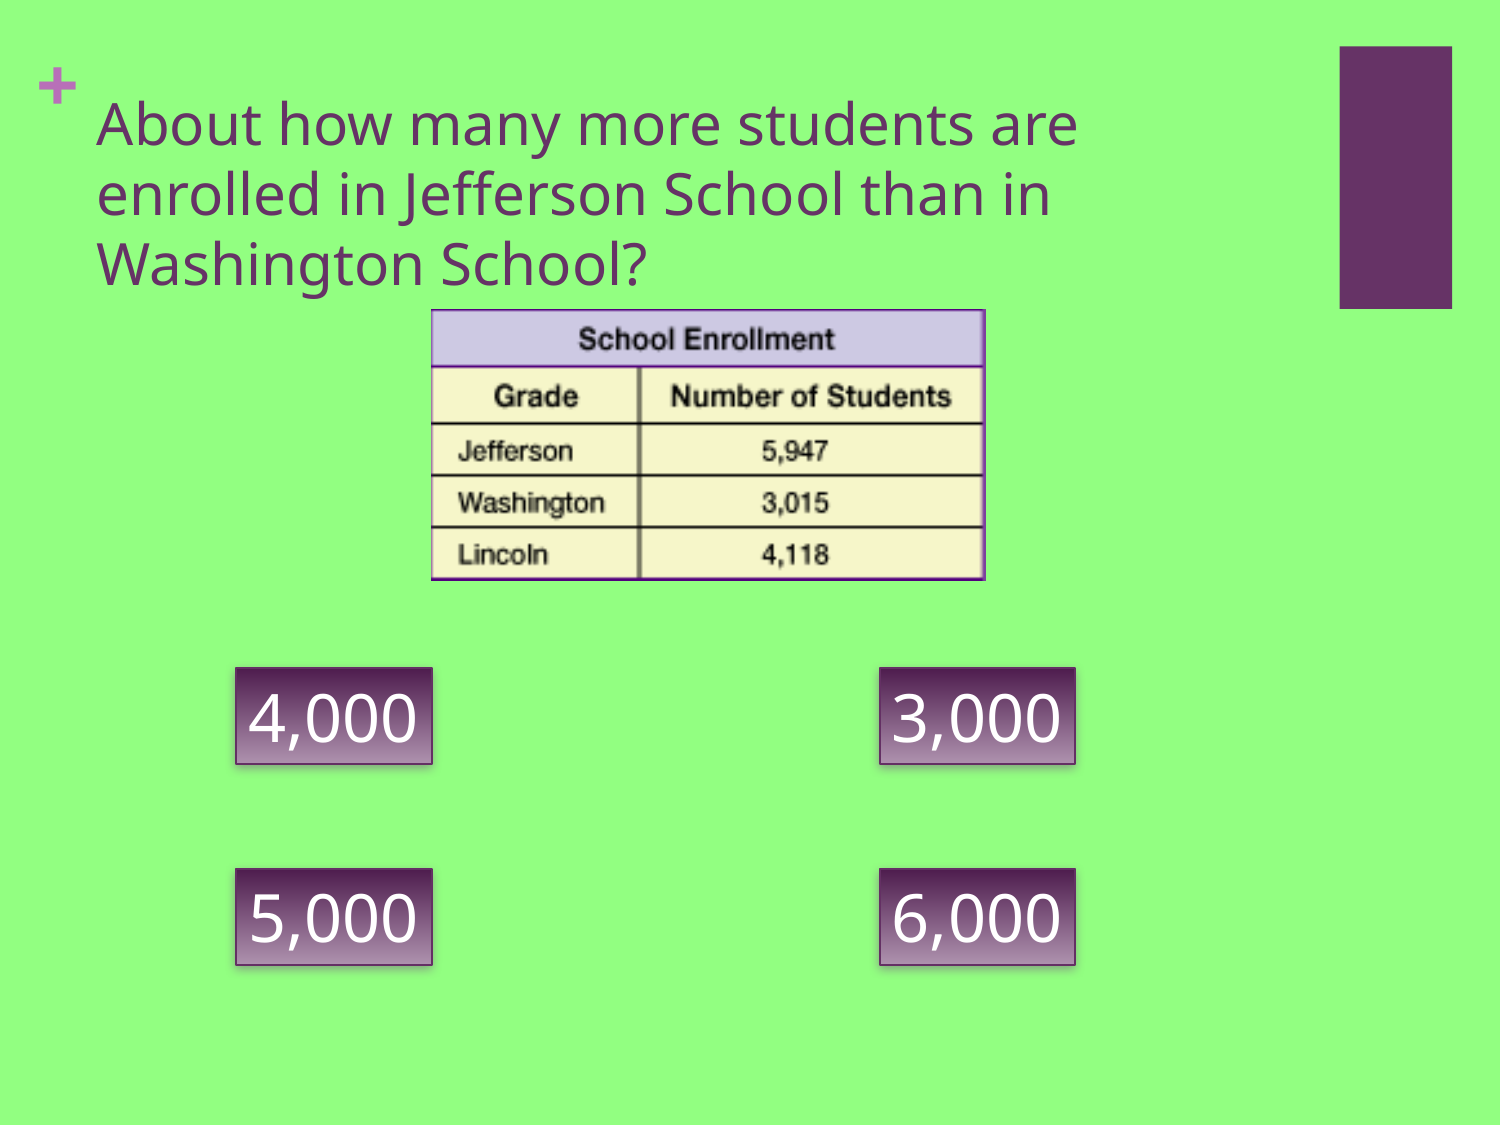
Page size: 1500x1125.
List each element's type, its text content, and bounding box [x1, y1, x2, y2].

text_box 5,000 [233, 868, 434, 964]
title About how many more students are enrolled in Jefferson School than in Washington School? [81, 79, 1322, 263]
picture [431, 309, 987, 582]
text_box 4,000 [233, 668, 434, 763]
text_box 6,000 [877, 868, 1078, 964]
text_box 3,000 [877, 668, 1078, 763]
